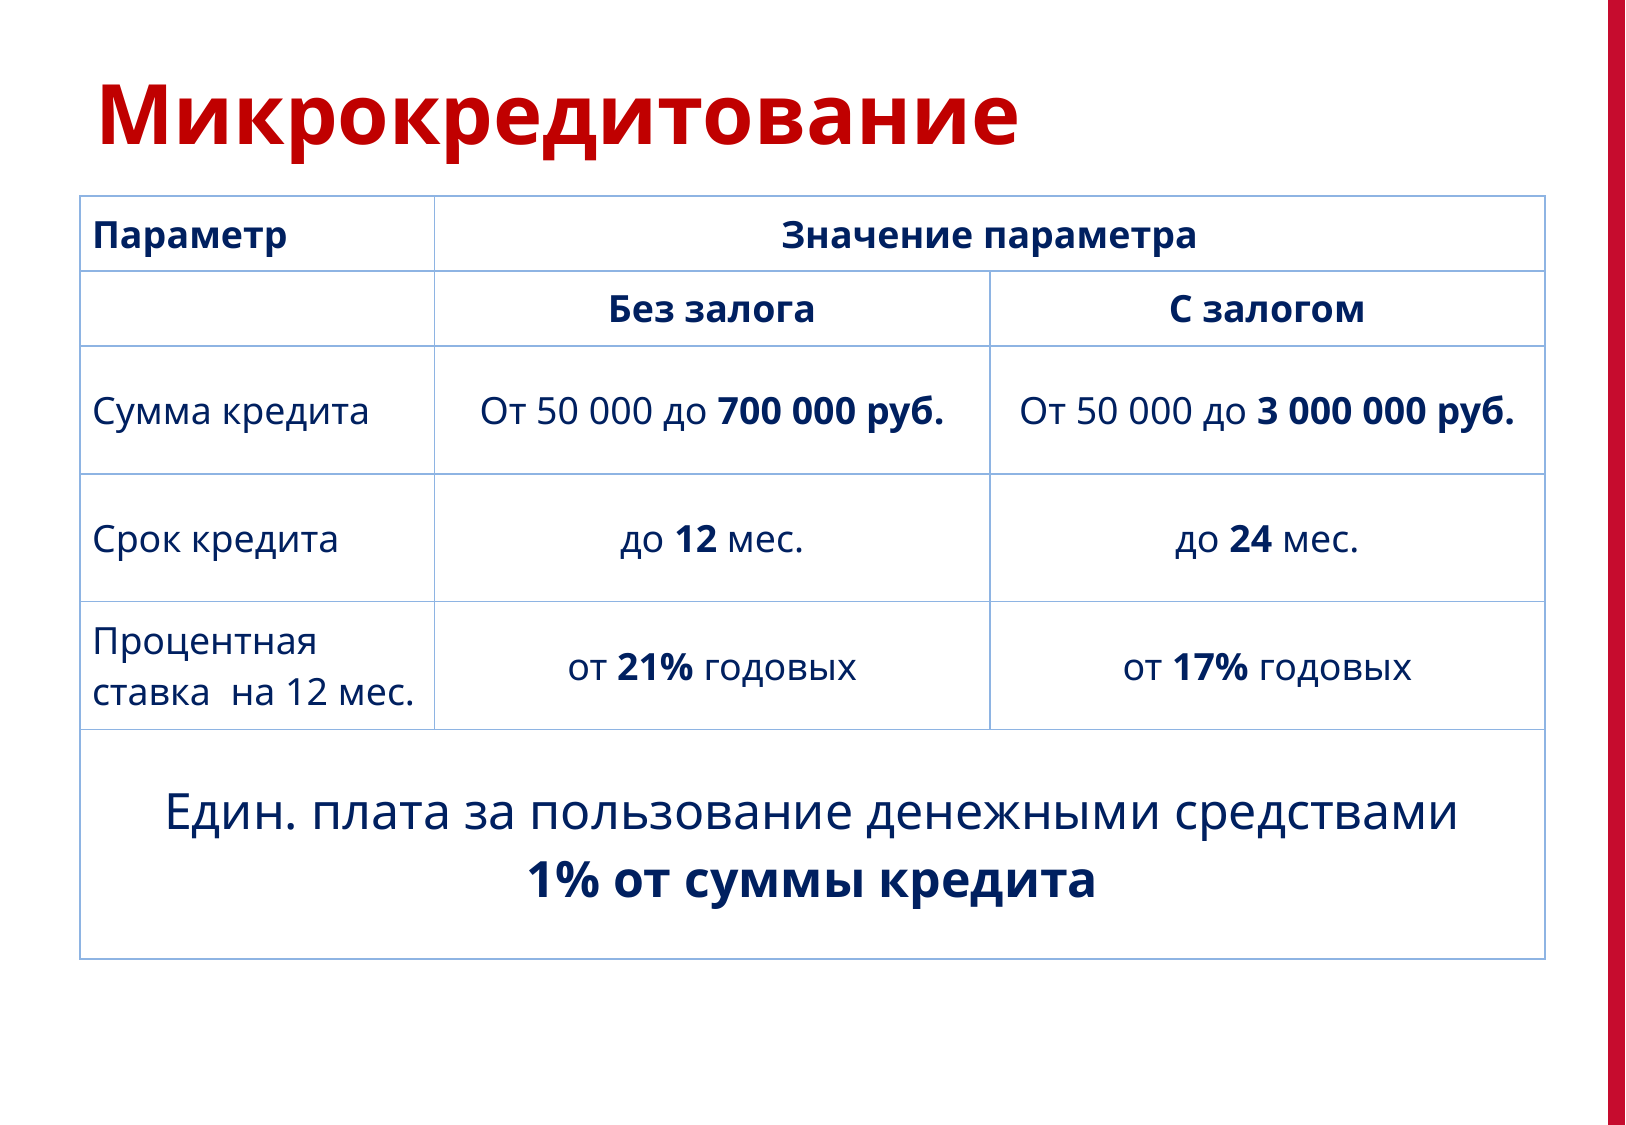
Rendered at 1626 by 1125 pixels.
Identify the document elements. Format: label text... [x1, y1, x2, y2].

table_cell до 24 мес. [991, 475, 1544, 601]
table_cell от 17% годовых [991, 602, 1544, 729]
table_cell Без залога [435, 272, 989, 345]
table_cell С залогом [991, 272, 1544, 345]
table_header Значение параметра [435, 197, 1544, 270]
table_cell От 50 000 до 700 000 руб. [435, 347, 989, 473]
table_header Параметр [81, 197, 434, 270]
table_cell [81, 272, 434, 345]
table_cell Сумма кредита [81, 347, 434, 473]
table_cell до 12 мес. [435, 475, 989, 601]
title Микрокредитование [79, 25, 1625, 197]
table_cell От 50 000 до 3 000 000 руб. [991, 347, 1544, 473]
table_cell от 21% годовых [435, 602, 989, 729]
table_cell Процентная ставка на 12 мес. [81, 602, 434, 729]
table_cell Срок кредита [81, 475, 434, 601]
table_cell Един. плата за пользование денежными средствами 1% от суммы кредита [81, 730, 1544, 958]
